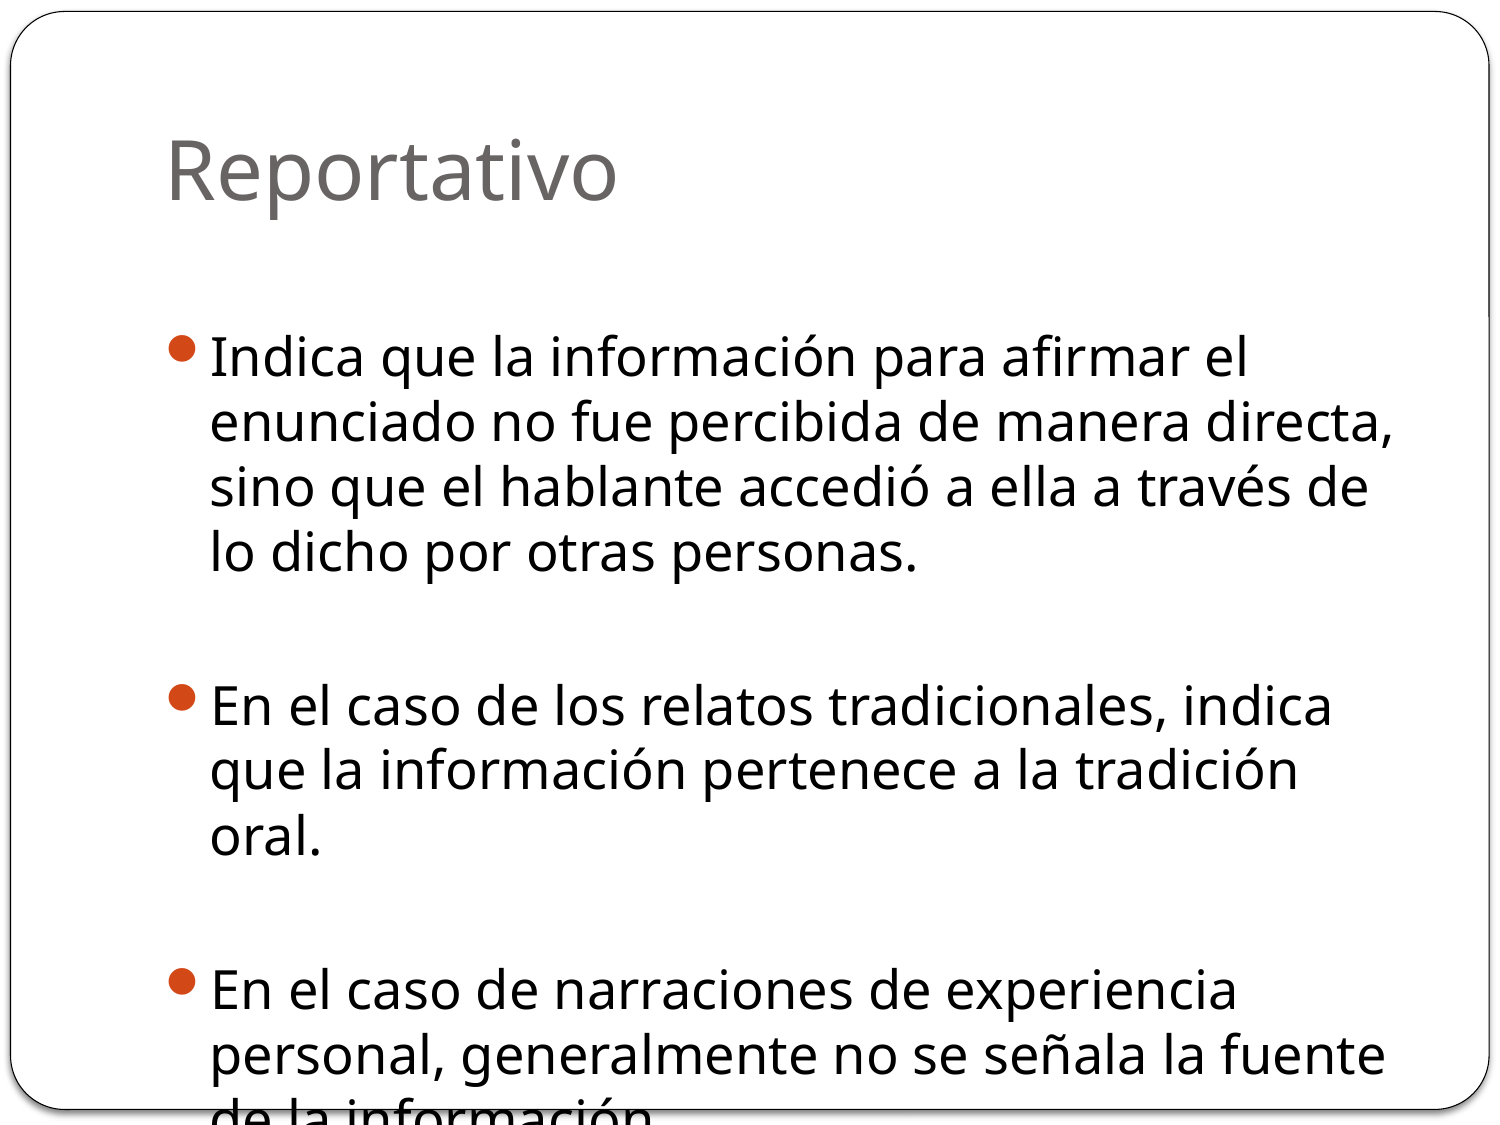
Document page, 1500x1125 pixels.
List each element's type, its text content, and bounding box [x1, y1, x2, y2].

title Reportativo [150, 45, 1425, 233]
list Indica que la información para afirmar el enunciado no fue percibida de manera directa, sino que el hablante accedió a ella a través de lo dicho por otras personas. En el caso de los relatos tradicionales, indica que la información pertenece a la tradición oral. En el caso de narraciones de experiencia personal, generalmente no se señala la fuente de la información. [150, 237, 1425, 988]
